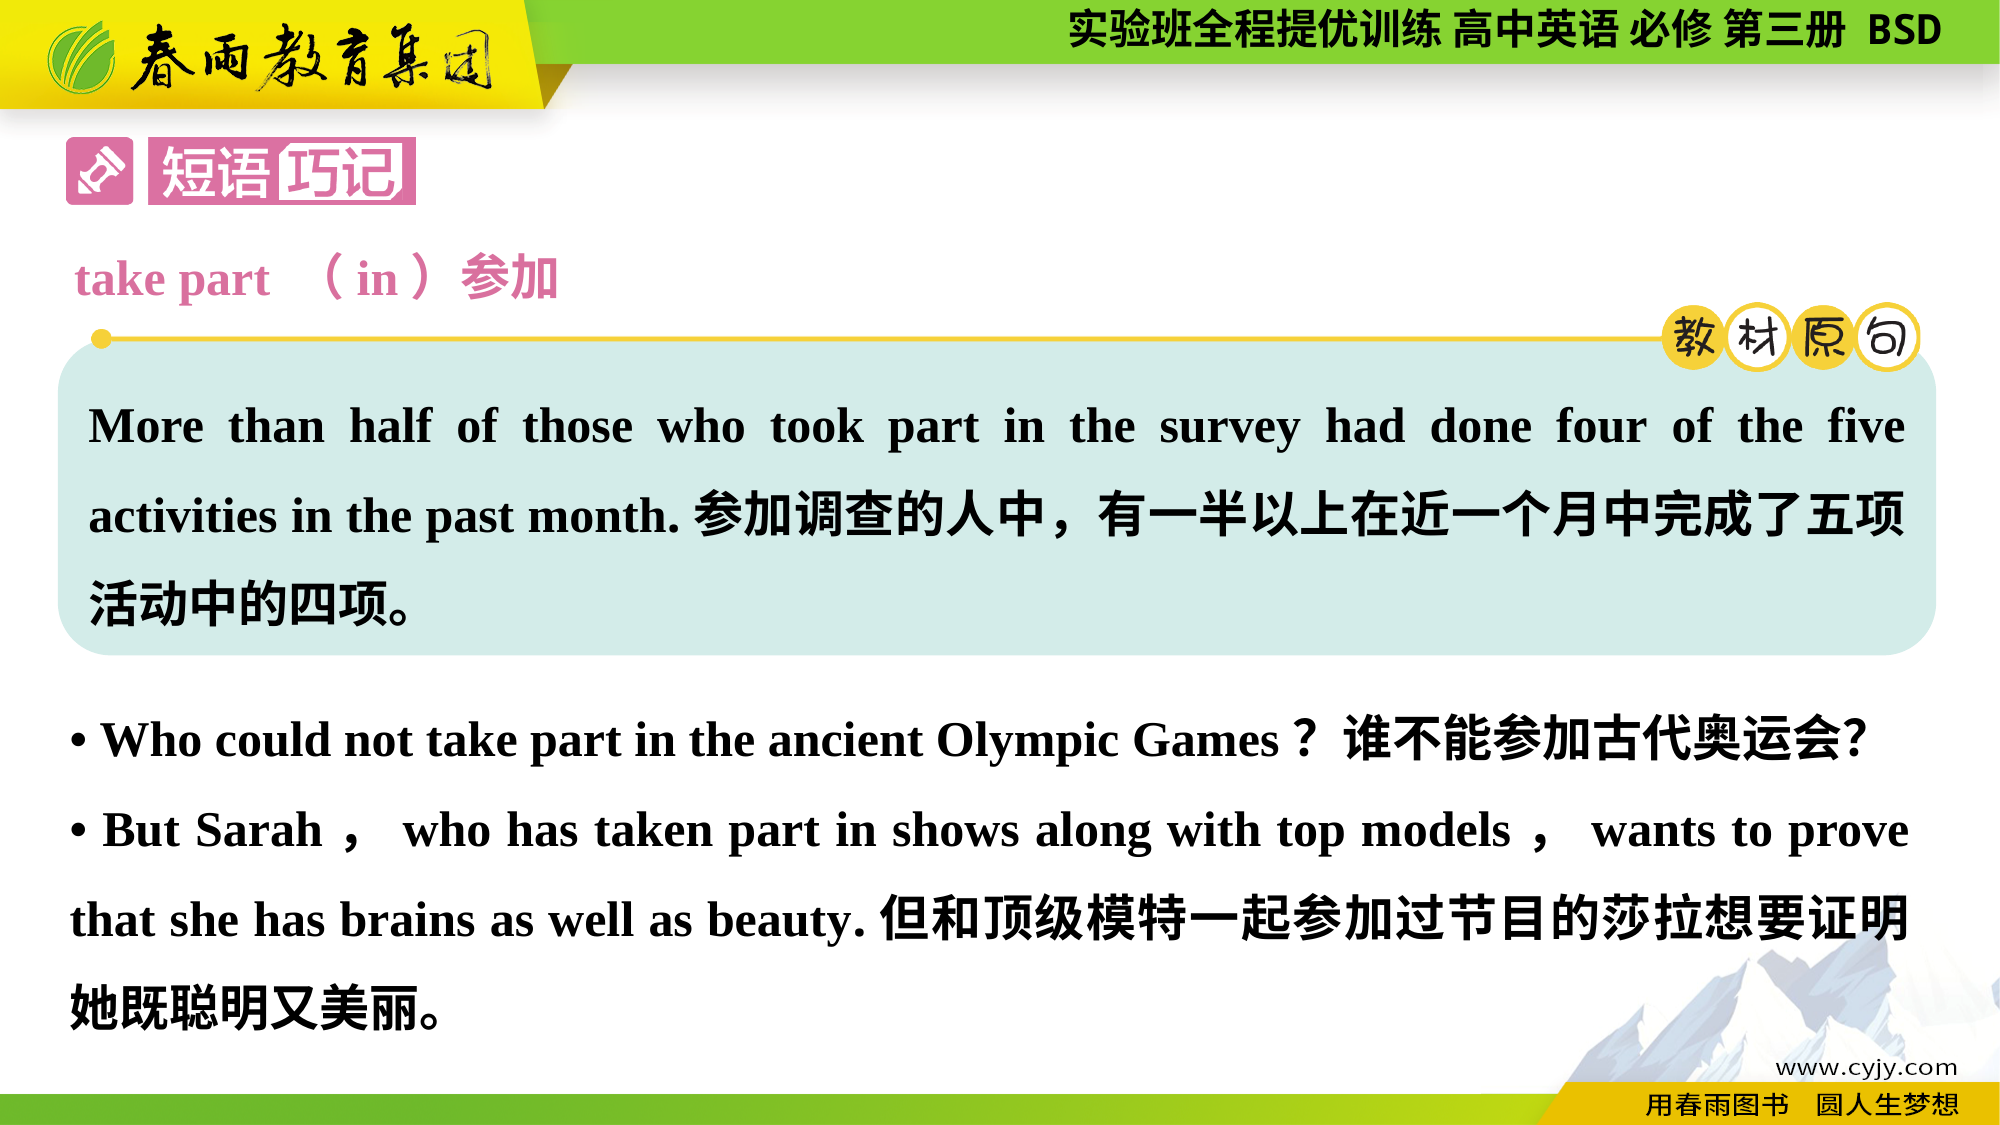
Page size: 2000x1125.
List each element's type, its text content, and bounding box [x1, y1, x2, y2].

list take part （in）参加 [59, 208, 1944, 303]
text_box • Who could not take part in the ancient Olympic Games？谁不能参加古代奥运会？ • But Sarah，who has taken part in shows along with top models，wants to prove that she has brains as well as beauty.但和顶级模特一起参加过节目的莎拉想要证明她既聪明又美丽。 [54, 668, 1925, 1044]
text_box More than half of those who took part in the survey had done four of the five activities in the past month.参加调查的人中，有一半以上在近一个月中完成了五项活动中的四项。 [57, 346, 1937, 656]
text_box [90, 302, 1921, 402]
picture [0, 0, 2000, 1125]
